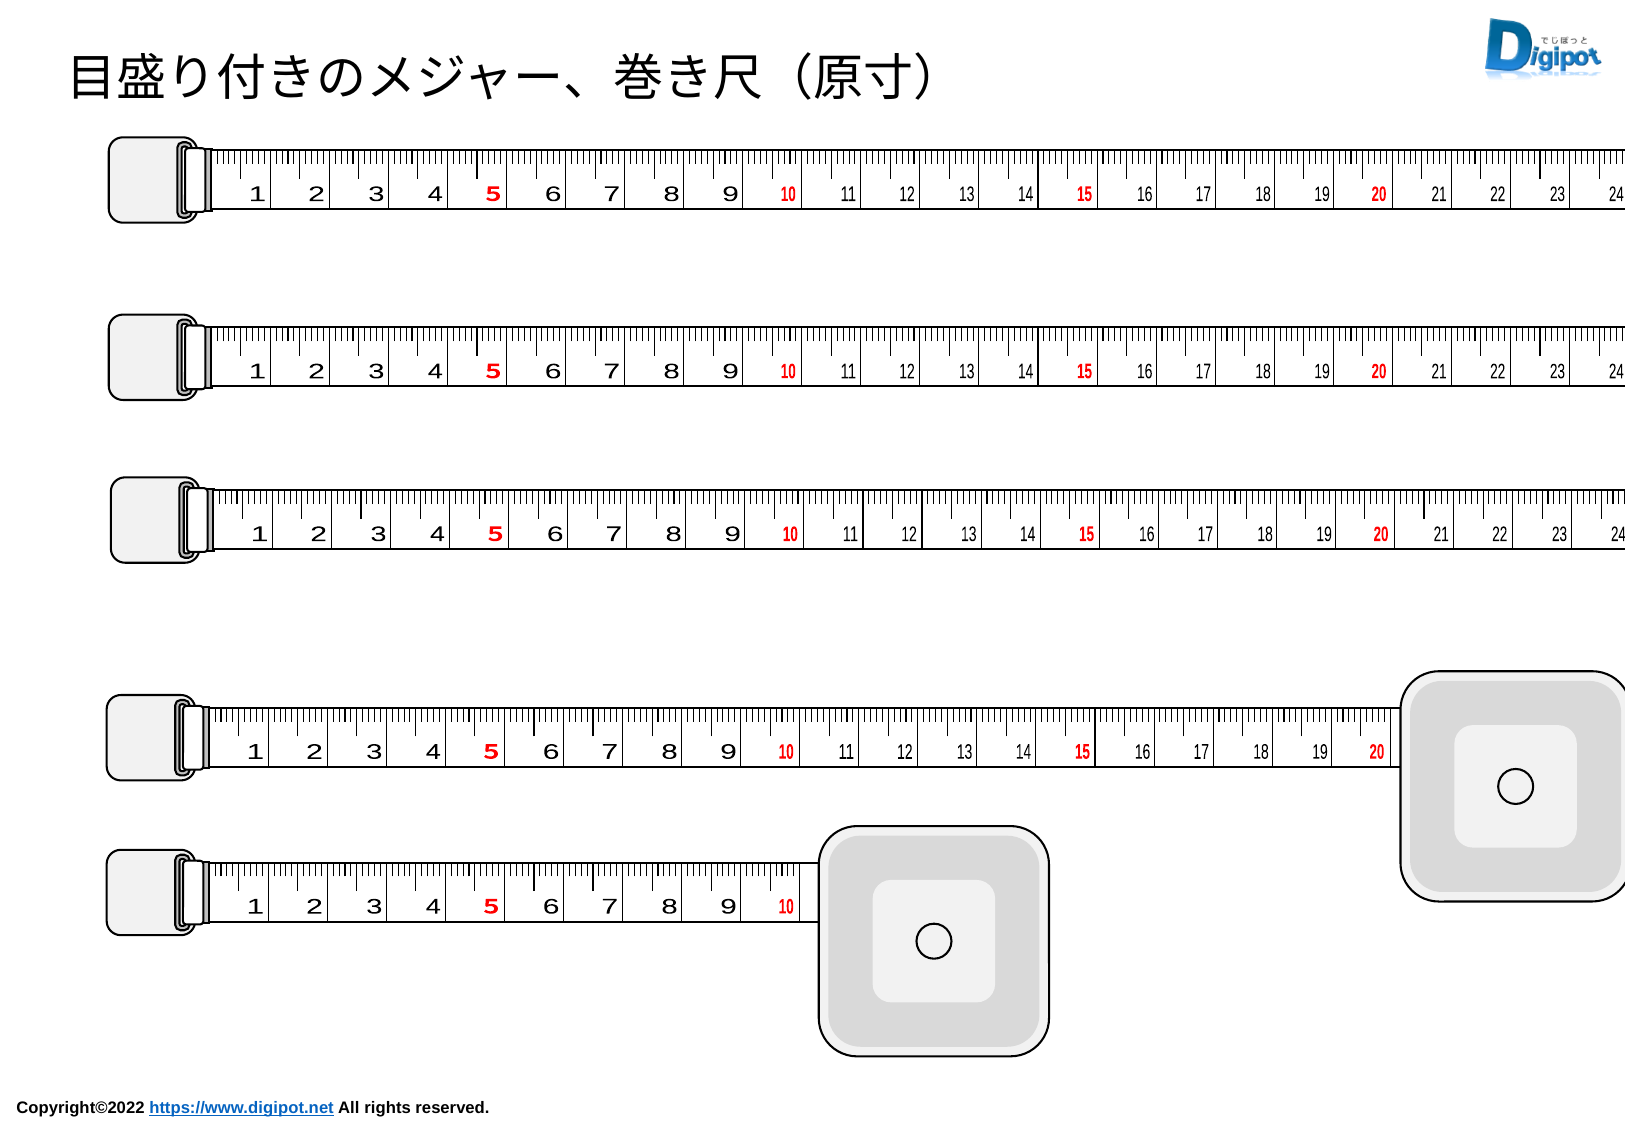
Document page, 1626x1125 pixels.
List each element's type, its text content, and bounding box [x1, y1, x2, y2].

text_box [110, 521, 1625, 678]
picture [1485, 18, 1602, 82]
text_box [106, 826, 1050, 1057]
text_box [108, 111, 1625, 342]
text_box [106, 671, 1625, 902]
text_box 目盛り付きのメジャー、巻き尺（原寸） [51, 38, 979, 113]
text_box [108, 342, 1625, 521]
